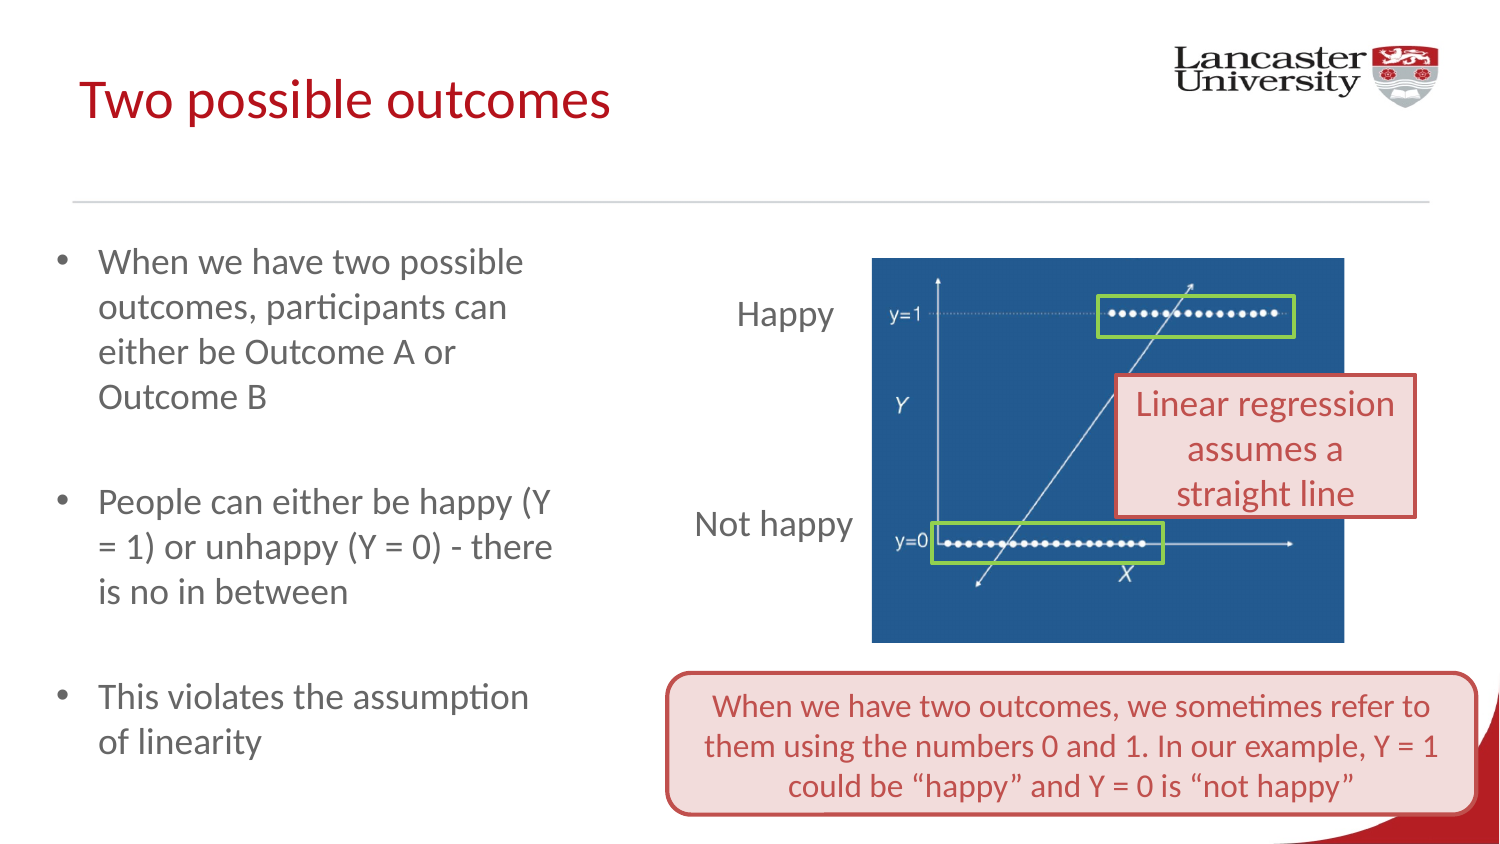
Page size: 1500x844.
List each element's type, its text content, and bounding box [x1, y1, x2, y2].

picture [0, 0, 1500, 844]
text_box When we have two outcomes, we sometimes refer to them using the numbers 0 and 1. In our example, Y = 1 could be “happy” and Y = 0 is “not happy” [665, 670, 1479, 817]
text_box Happy Not happy [620, 228, 1164, 644]
list When we have two possible outcomes, participants can either be Outcome A or Outcome B People can either be happy (Y = 1) or unhappy (Y = 0) - there is no in between This violates the assumption of linearity [41, 229, 577, 383]
title Two possible outcomes [64, 67, 1176, 210]
text_box Linear regression assumes a straight line [1349, 373, 1417, 519]
